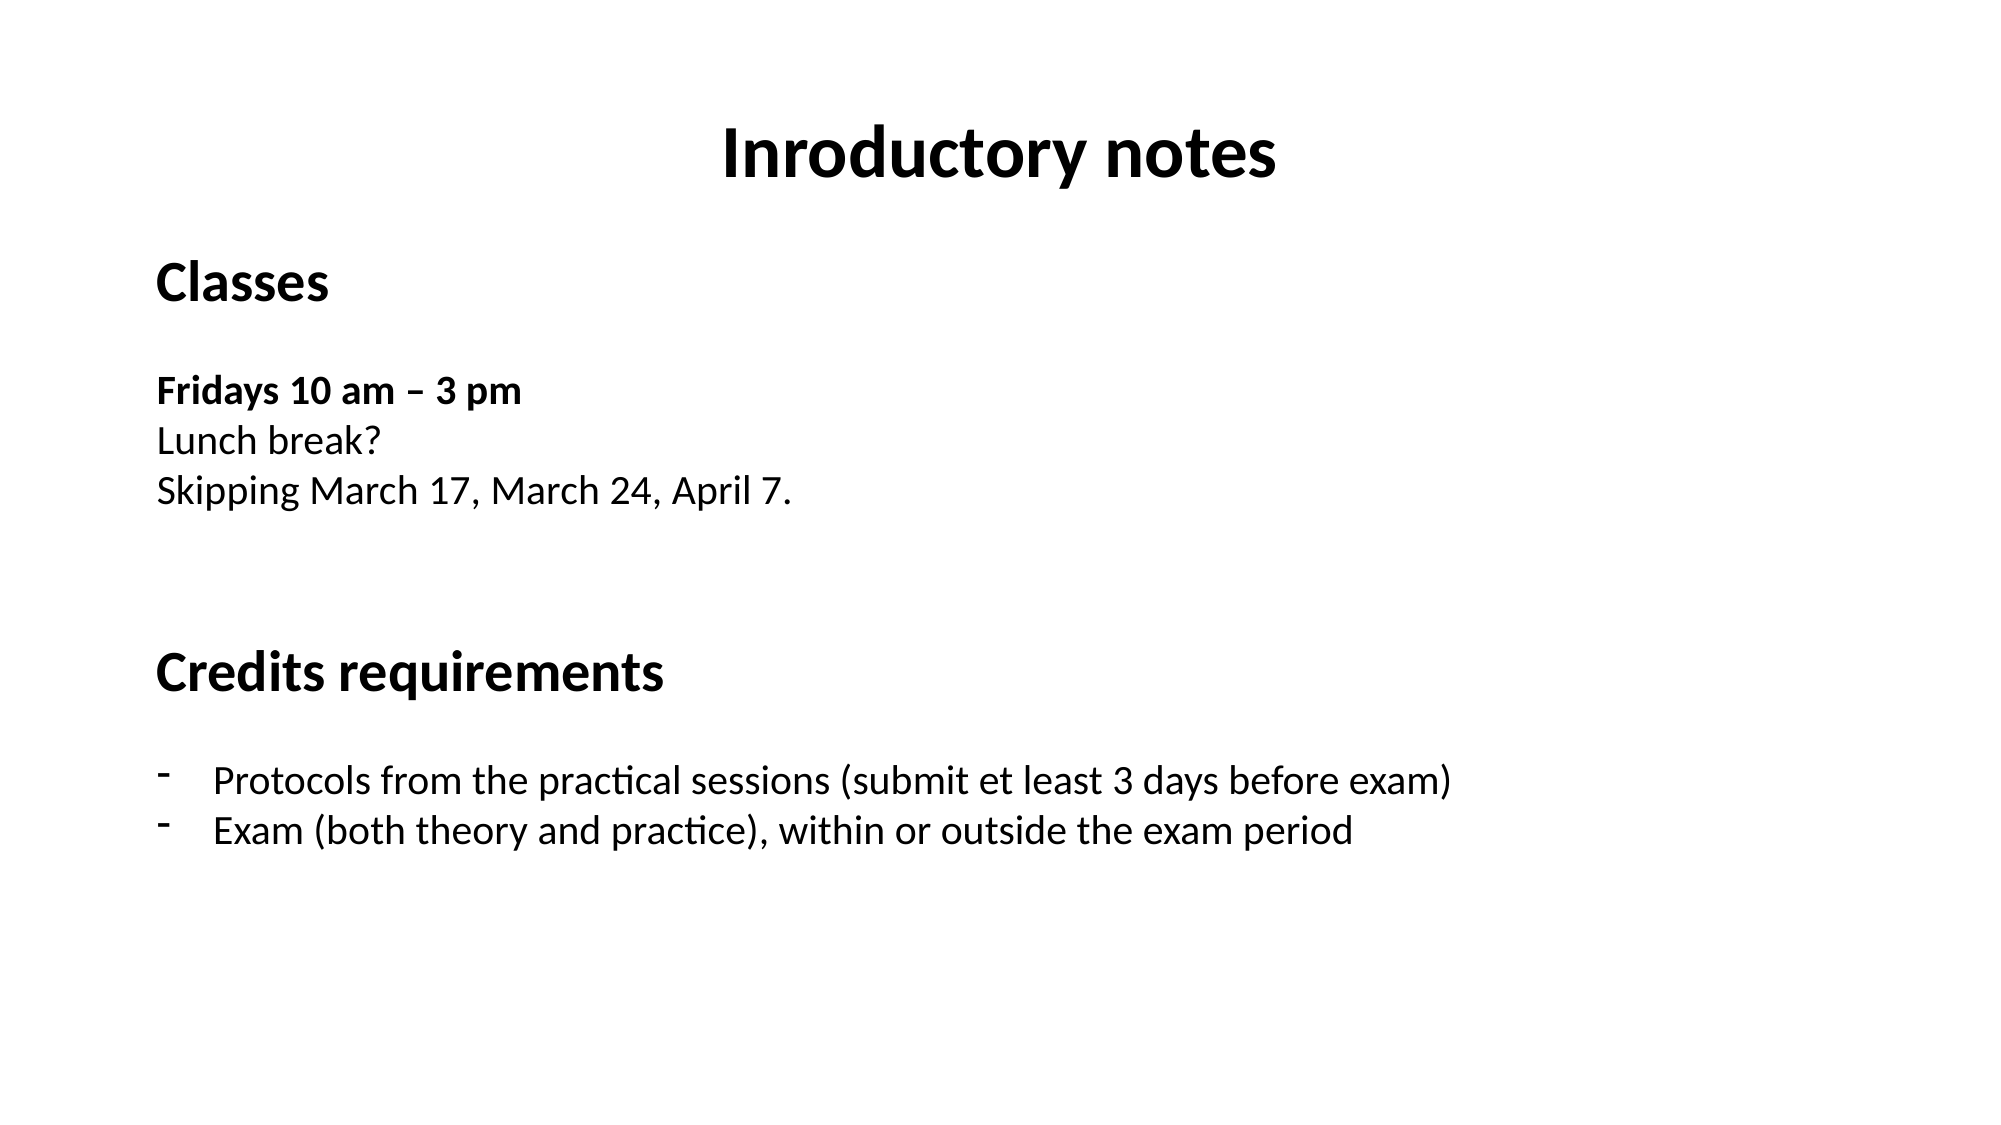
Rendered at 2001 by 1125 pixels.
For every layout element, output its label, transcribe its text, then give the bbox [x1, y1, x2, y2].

text_box Inroductory notes Classes Fridays 10 am – 3 pm Lunch break? Skipping March 17, March 24, April 7. Credits requirements Protocols from the practical sessions (submit et least 3 days before exam) Exam (both theory and practice), within or outside the exam period [142, 95, 1858, 1061]
